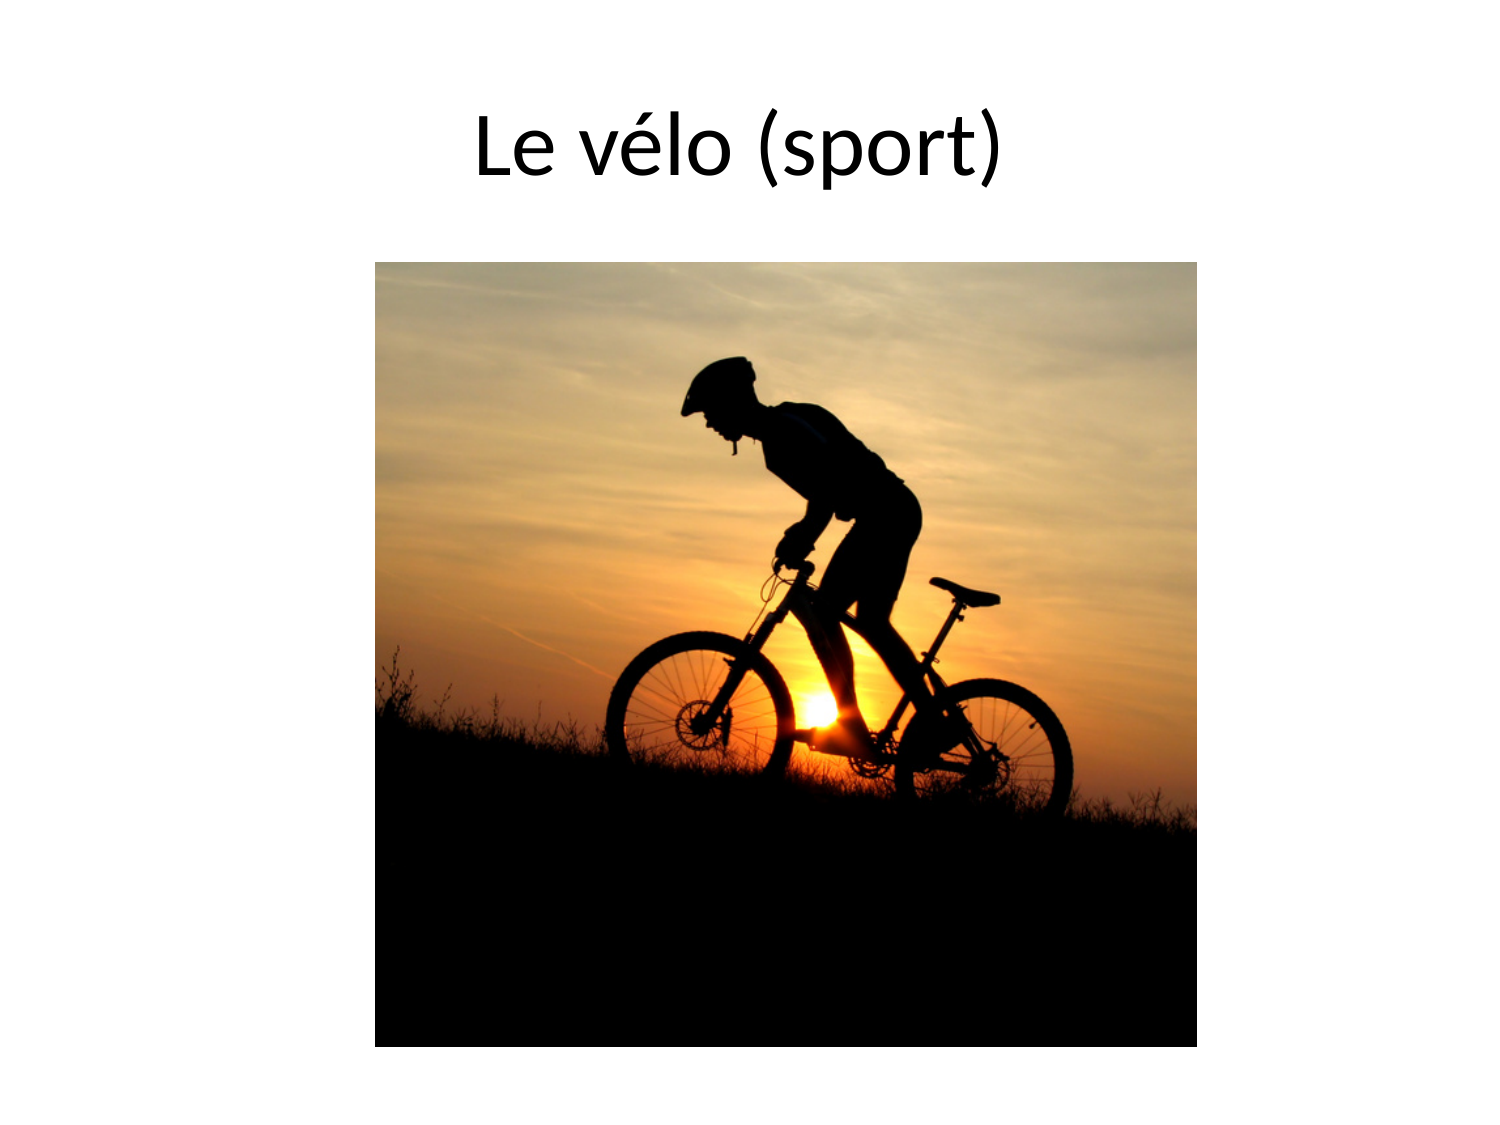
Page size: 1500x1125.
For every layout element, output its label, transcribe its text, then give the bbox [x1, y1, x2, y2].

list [374, 262, 1197, 1047]
title Le vélo (sport) [75, 45, 1425, 233]
